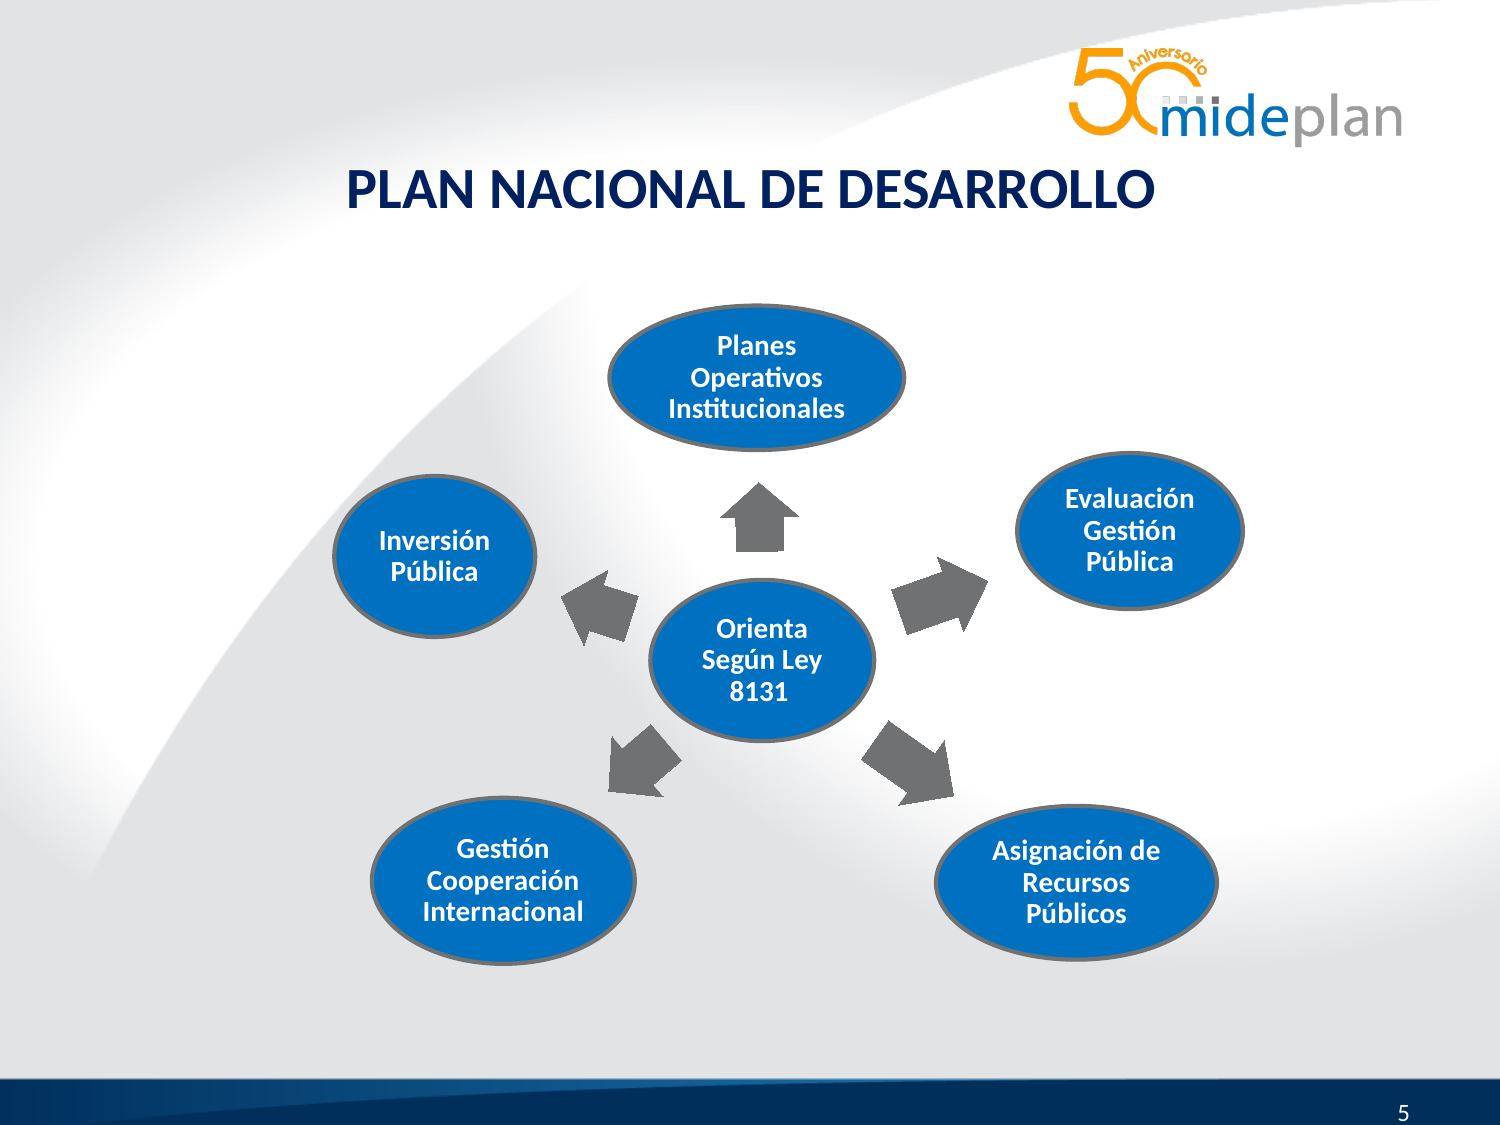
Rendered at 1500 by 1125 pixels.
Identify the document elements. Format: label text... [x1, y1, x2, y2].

title PLAN NACIONAL DE DESARROLLO [76, 148, 1427, 221]
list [76, 231, 1461, 1053]
slide_number 5 [1074, 1081, 1425, 1125]
picture [1045, 30, 1425, 148]
picture [0, 1070, 1500, 1125]
